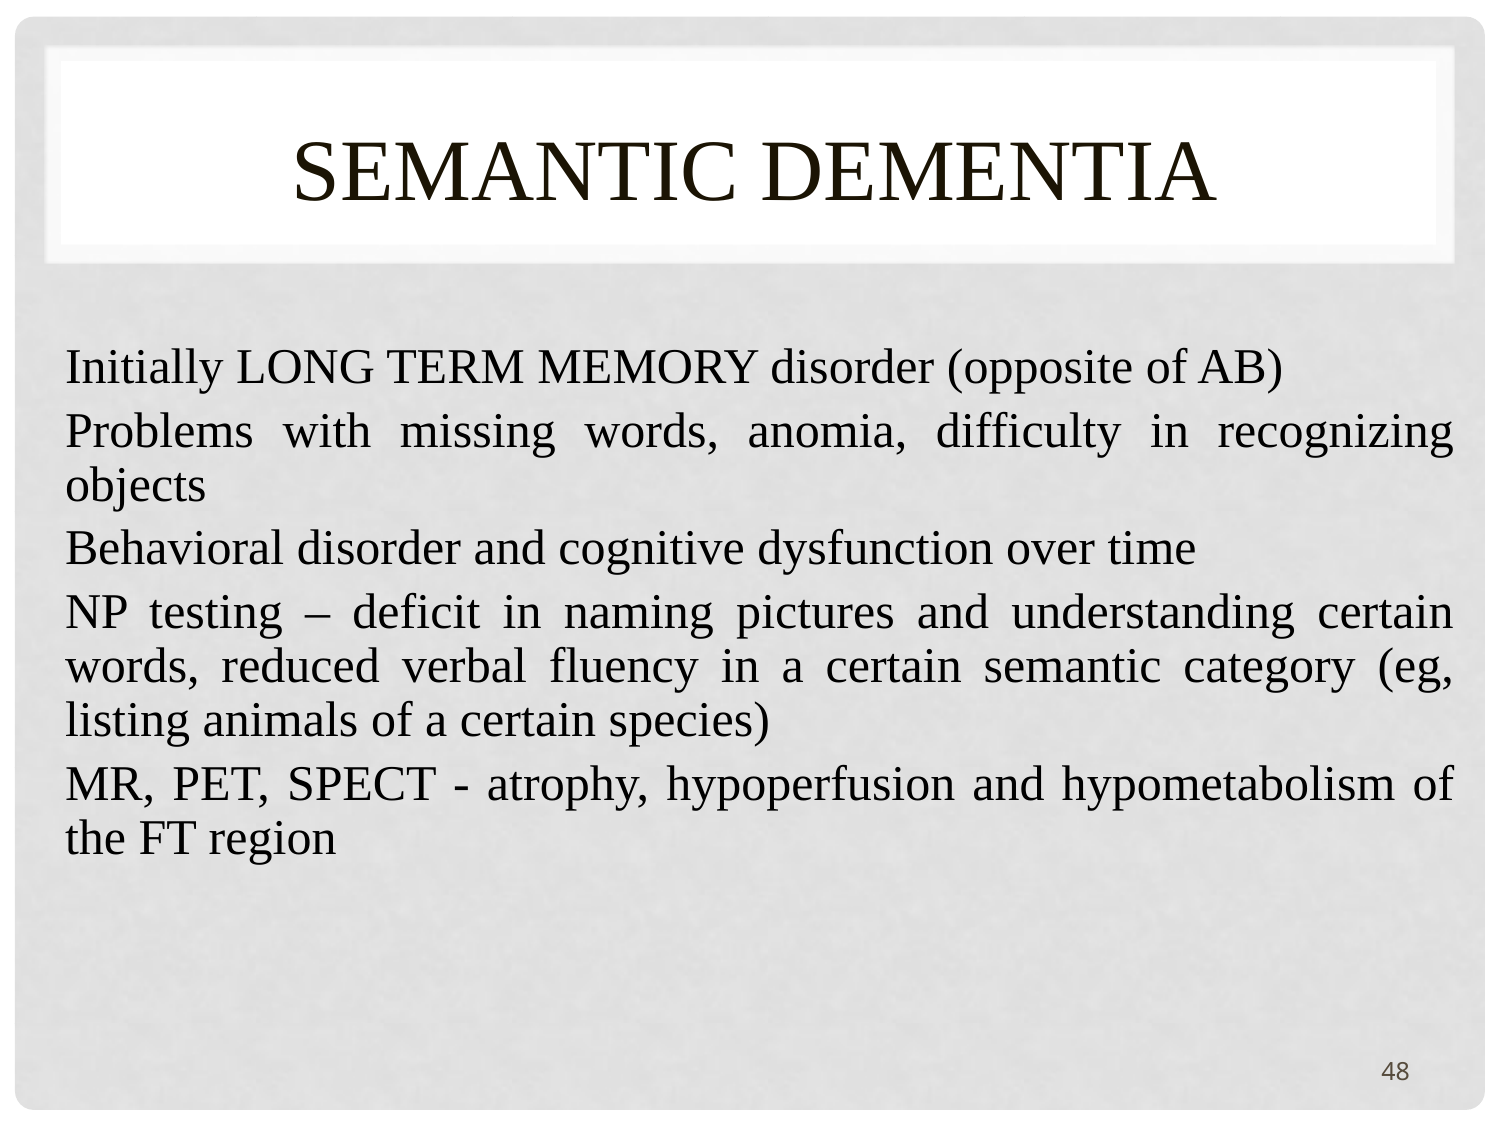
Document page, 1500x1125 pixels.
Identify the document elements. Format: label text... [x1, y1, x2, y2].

slide_number 48 [1074, 1042, 1425, 1103]
title SEMANTIC DEMENTIA [39, 71, 1471, 259]
text_box Initially LONG TERM MEMORY disorder (opposite of AB) Problems with missing words, anomia, difficulty in recognizing objects Behavioral disorder and cognitive dysfunction over time NP testing – deficit in naming pictures and understanding certain words, reduced verbal fluency in a certain semantic category (eg, listing animals of a certain species) MR, PET, SPECT - atrophy, hypoperfusion and hypometabolism of the FT region [49, 262, 1470, 1038]
